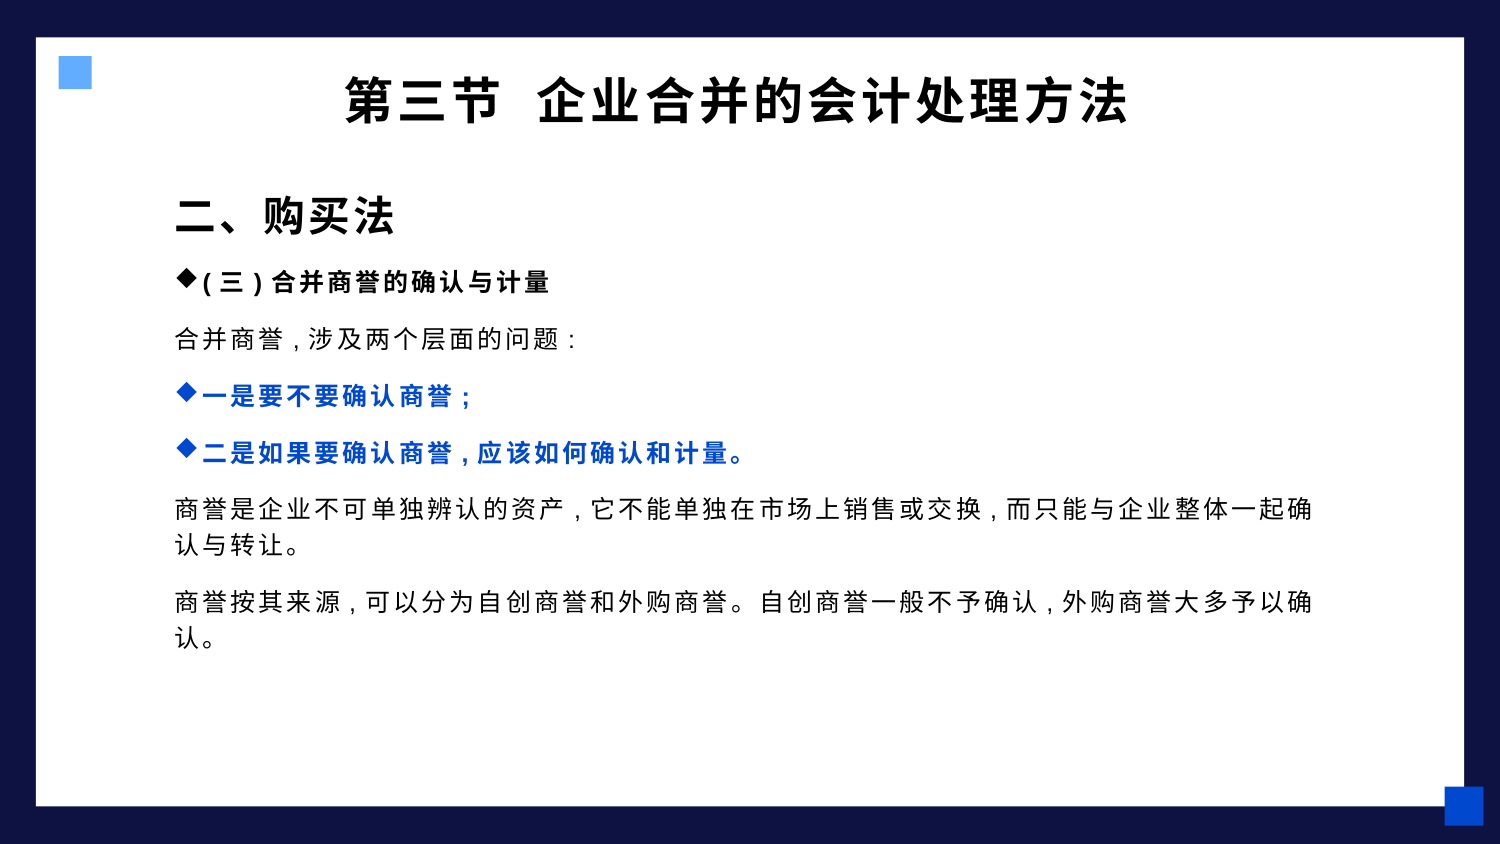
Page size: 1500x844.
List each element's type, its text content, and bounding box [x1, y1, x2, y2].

title 第三节 企业合并的会计处理方法 [141, 48, 1327, 138]
list 二、购买法 (三)合并商誉的确认与计量 合并商誉,涉及两个层面的问题: 一是要不要确认商誉; 二是如果要确认商誉,应该如何确认和计量。 商誉是企业不可单独辨认的资产,它不能单独在市场上销售或交换,而只能与企业整体一起确认与转让。 商誉按其来源,可以分为自创商誉和外购商誉。自创商誉一般不予确认,外购商誉大多予以确认。 [157, 179, 1343, 604]
